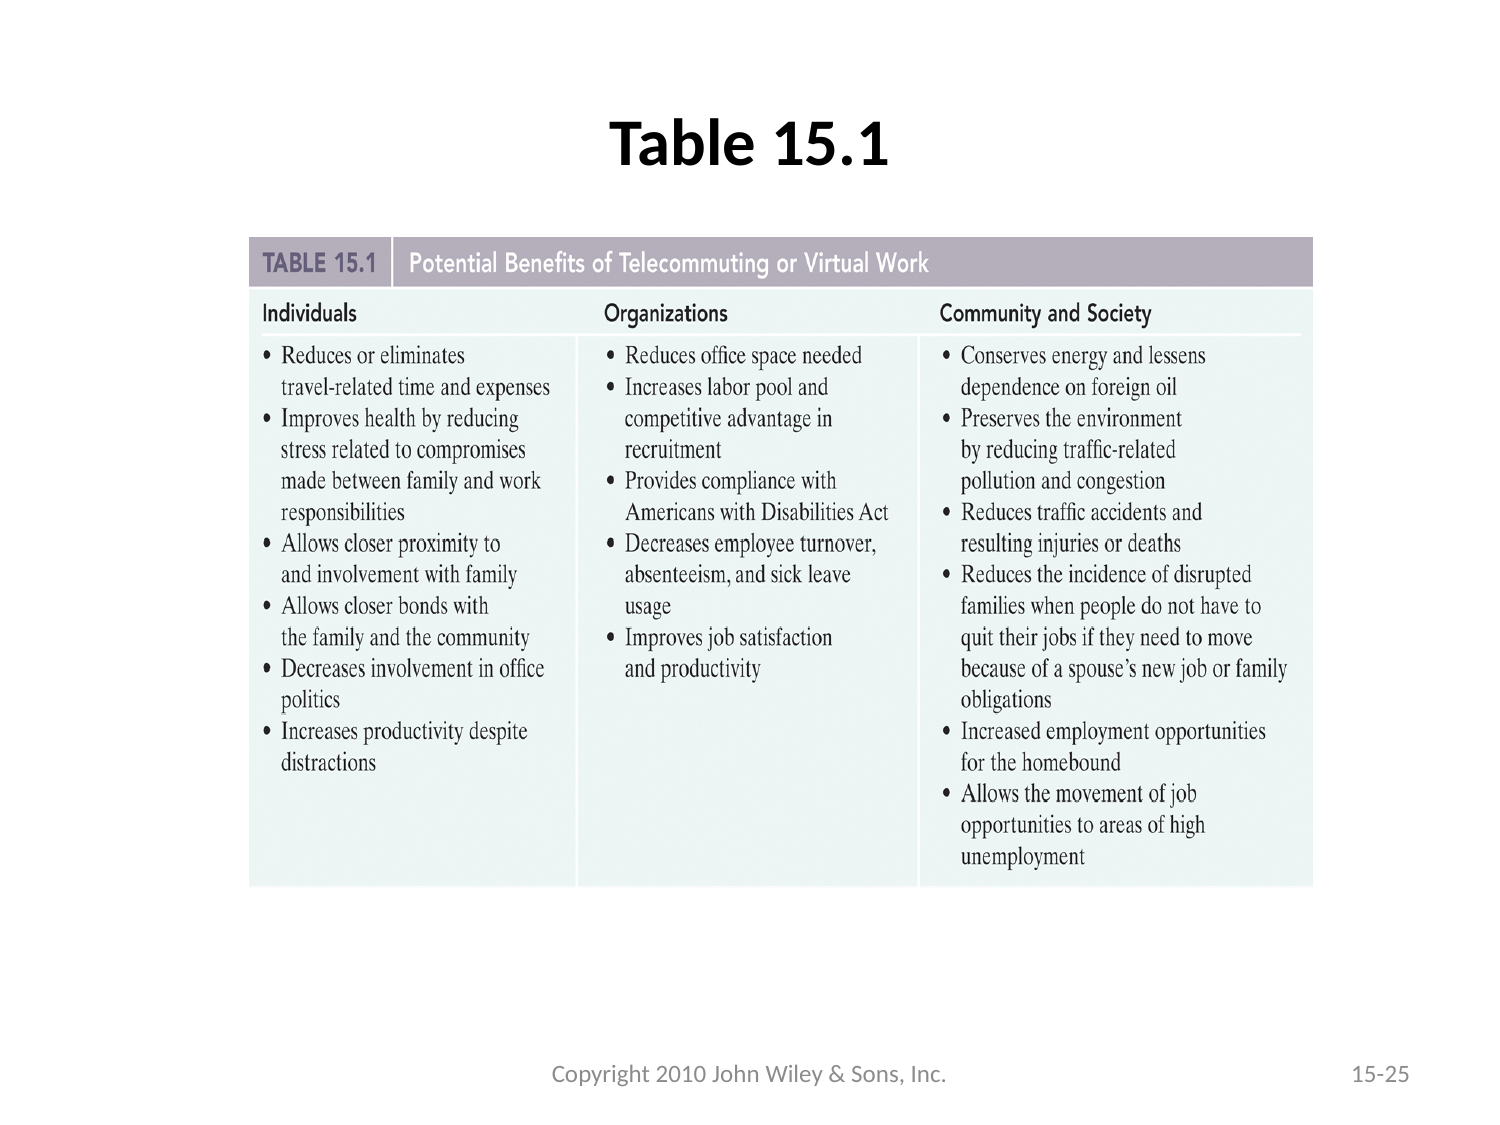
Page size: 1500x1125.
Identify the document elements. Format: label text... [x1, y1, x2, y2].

slide_number 15-25 [1074, 1042, 1425, 1103]
footer Copyright 2010 John Wiley & Sons, Inc. [512, 1042, 988, 1103]
title Table 15.1 [75, 45, 1425, 233]
picture [249, 237, 1313, 888]
